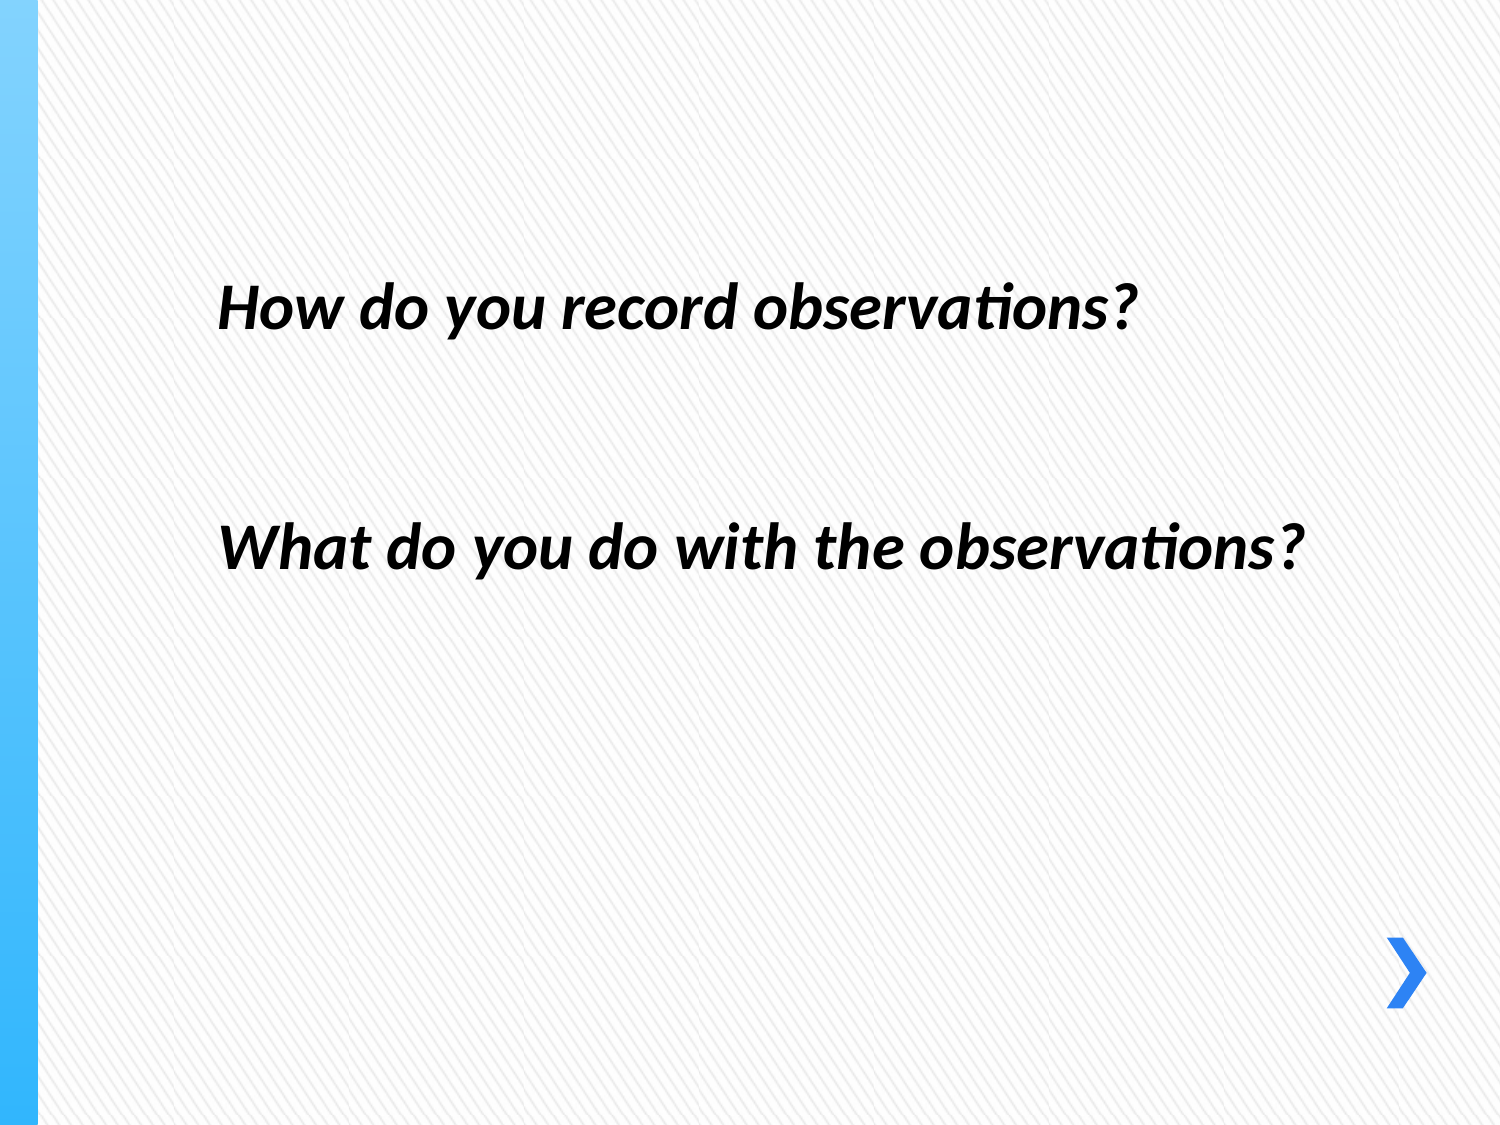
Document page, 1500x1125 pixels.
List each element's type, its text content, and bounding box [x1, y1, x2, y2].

text_box How do you record observations? What do you do with the observations? [203, 255, 1341, 590]
